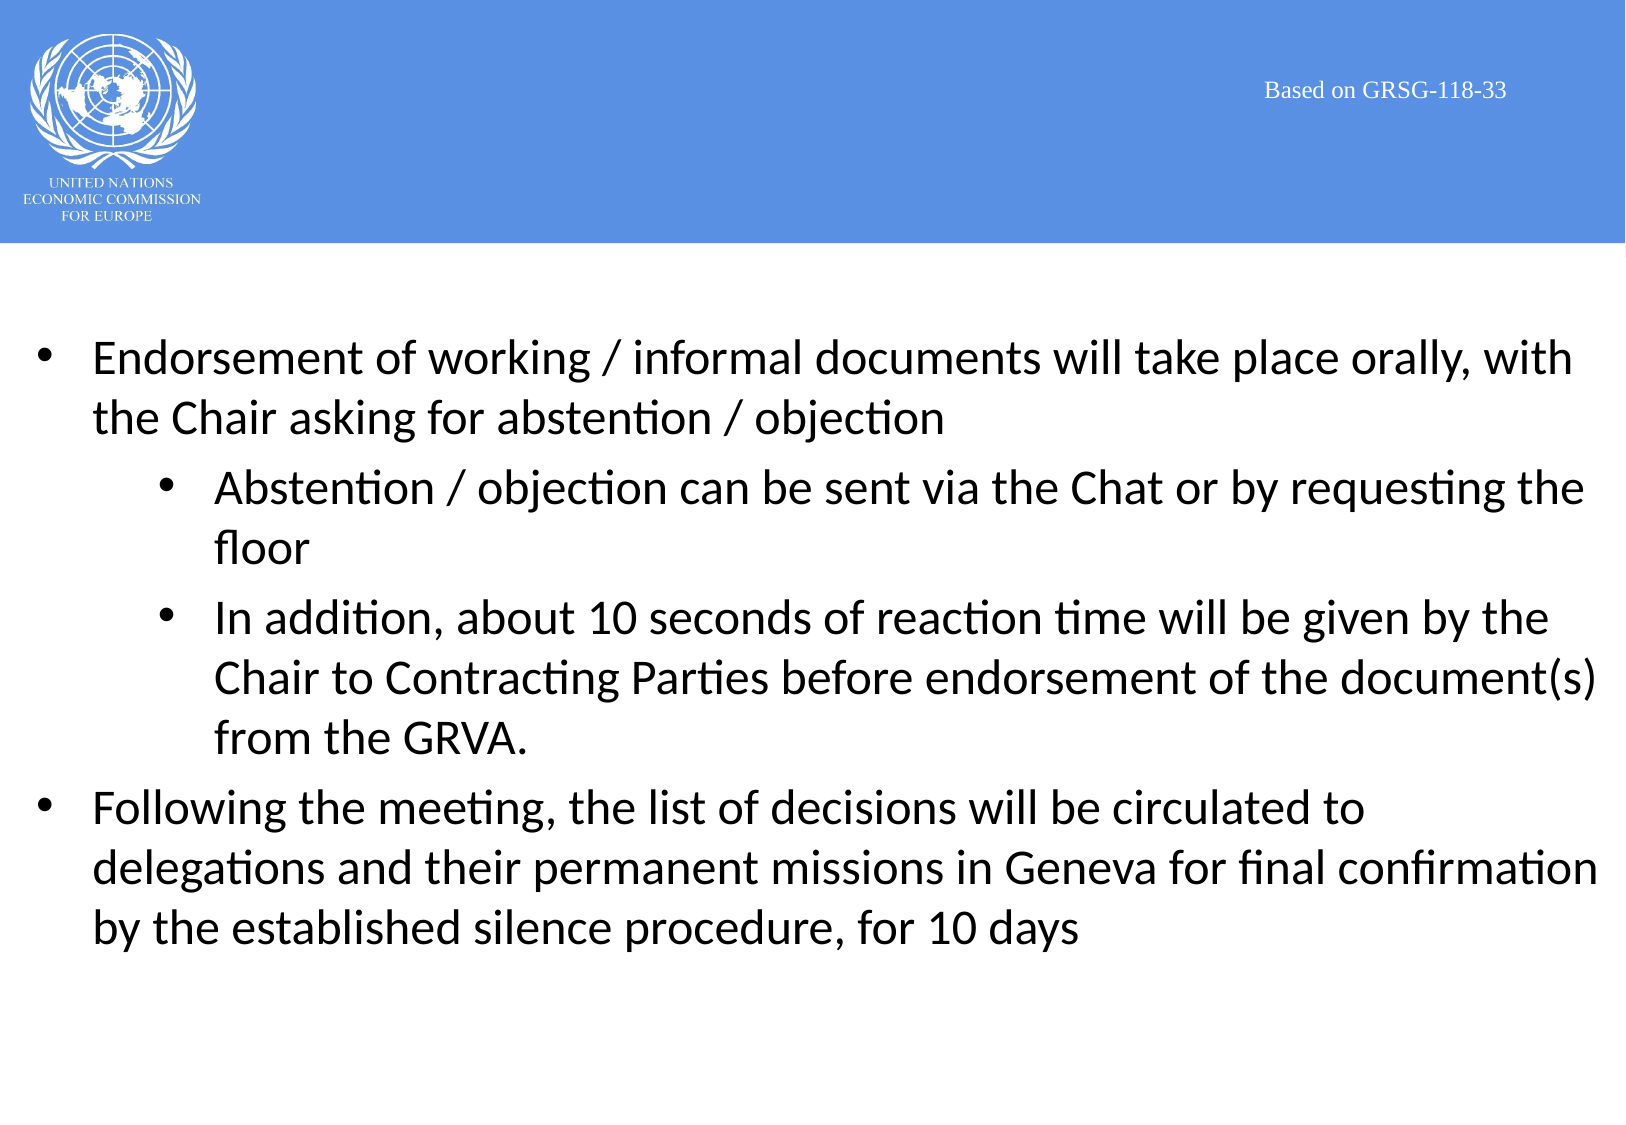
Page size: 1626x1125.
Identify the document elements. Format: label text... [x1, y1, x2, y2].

text_box Based on GRSG-118-33 [1249, 66, 1625, 112]
list Endorsement of working / informal documents will take place orally, with the Chair asking for abstention / objection Abstention / objection can be sent via the Chat or by requesting the floor In addition, about 10 seconds of reaction time will be given by the Chair to Contracting Parties before endorsement of the document(s) from the GRVA. Following the meeting, the list of decisions will be circulated to delegations and their permanent missions in Geneva for final confirmation by the established silence procedure, for 10 days [21, 246, 1625, 1121]
picture [0, 0, 1626, 1125]
